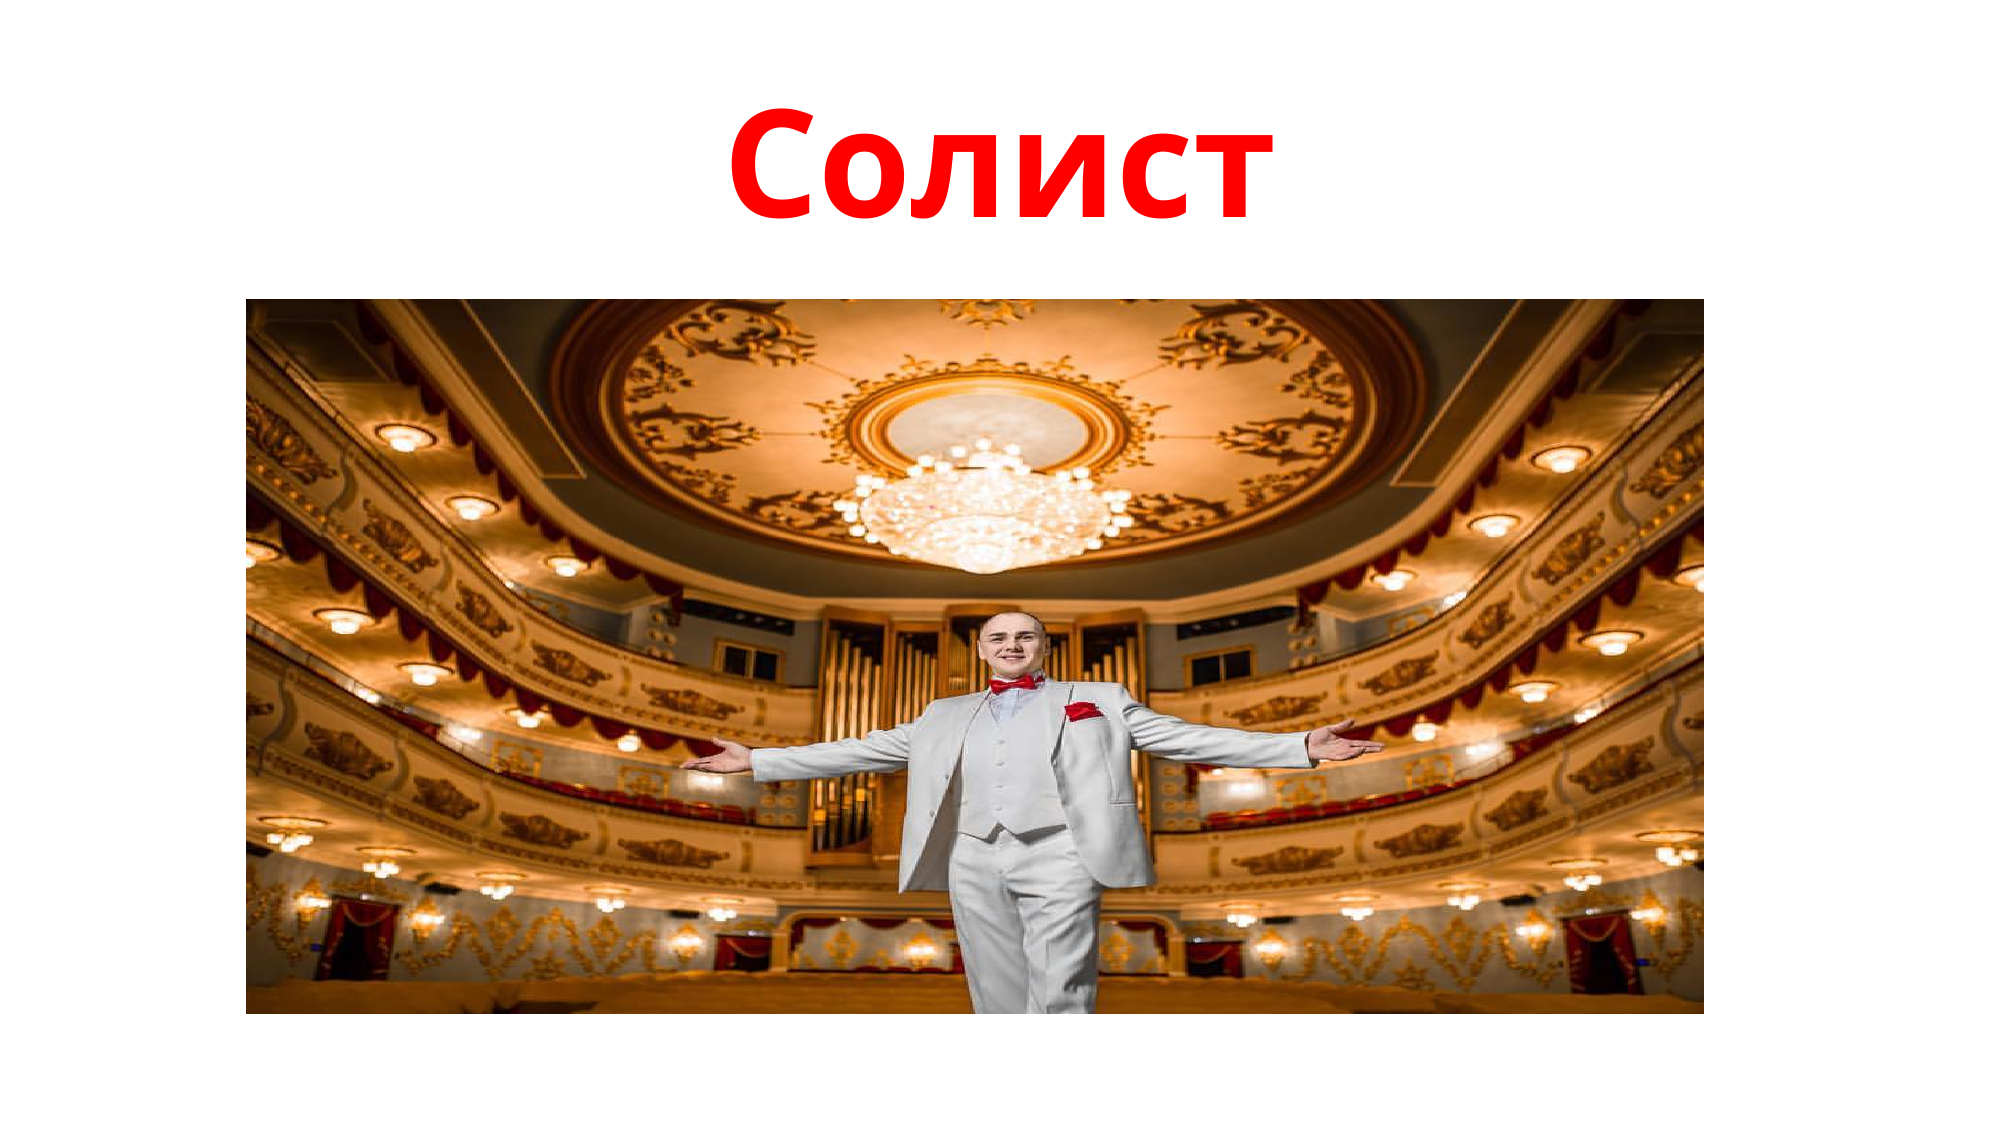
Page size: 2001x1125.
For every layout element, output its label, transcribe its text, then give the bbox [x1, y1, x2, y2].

title Солист [137, 59, 1863, 278]
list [246, 299, 1704, 1014]
